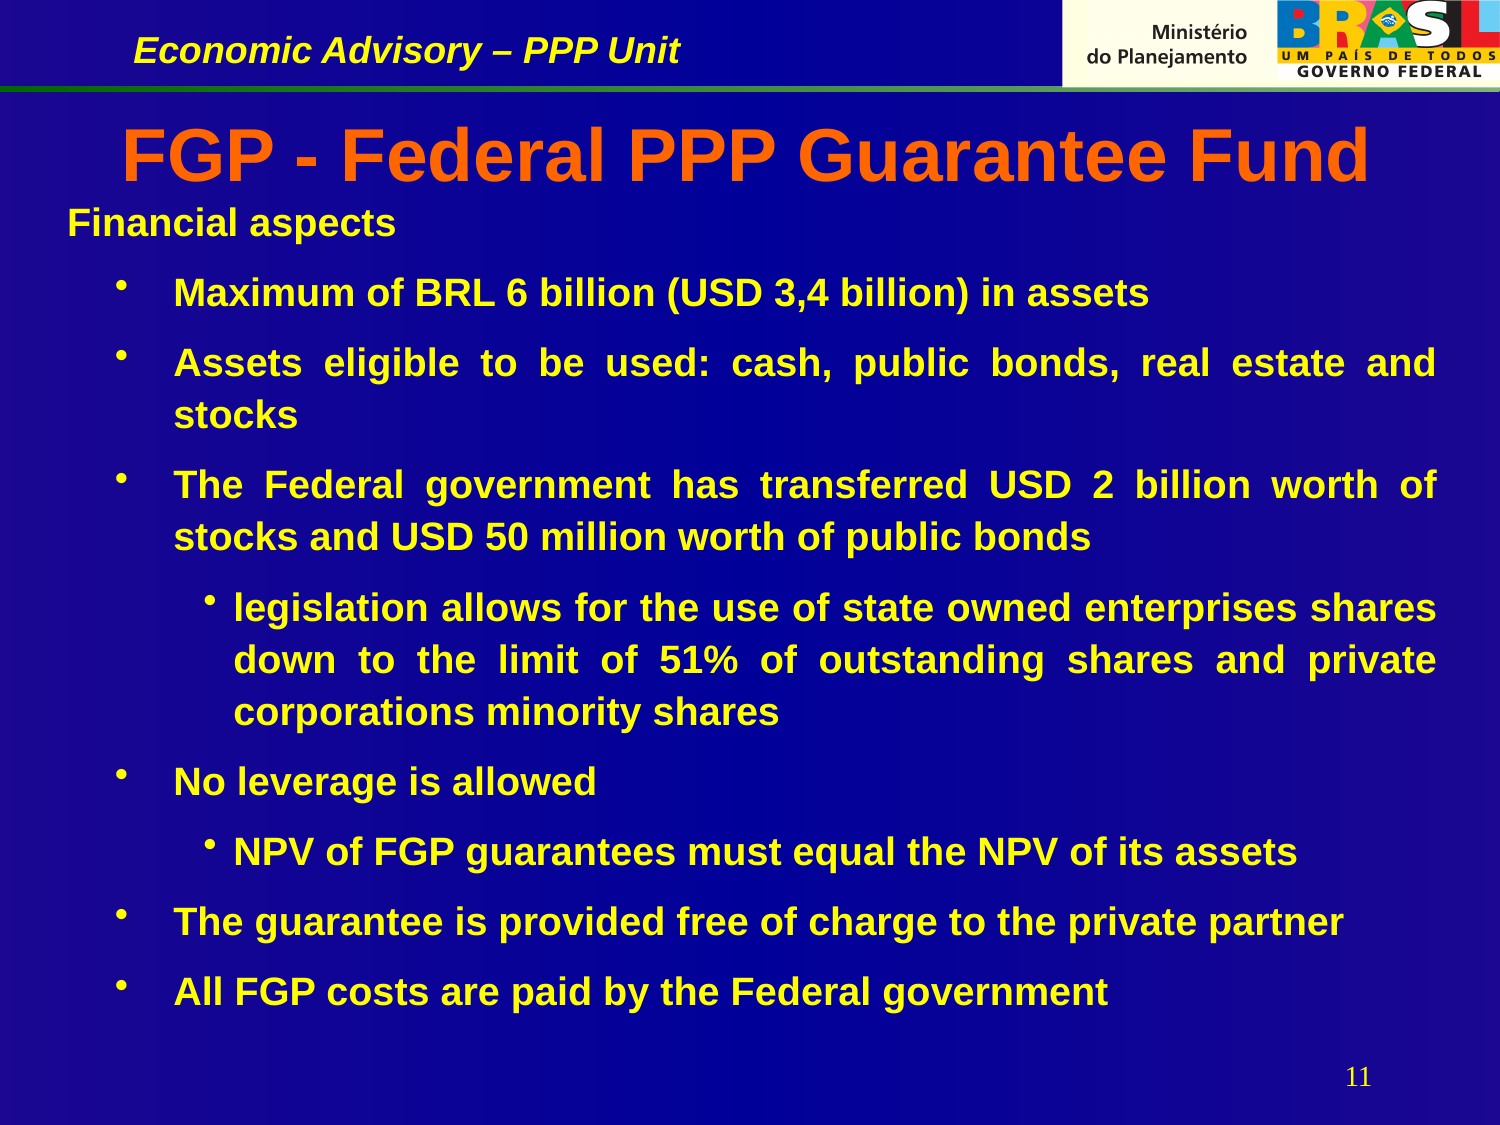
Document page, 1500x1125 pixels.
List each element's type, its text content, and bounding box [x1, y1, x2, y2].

slide_number 11 [1074, 1059, 1388, 1101]
list Financial aspects Maximum of BRL 6 billion (USD 3,4 billion) in assets Assets eligible to be used: cash, public bonds, real estate and stocks The Federal government has transferred USD 2 billion worth of stocks and USD 50 million worth of public bonds legislation allows for the use of state owned enterprises shares down to the limit of 51% of outstanding shares and private corporations minority shares No leverage is allowed NPV of FGP guarantees must equal the NPV of its assets The guarantee is provided free of charge to the private partner All FGP costs are paid by the Federal government [40, 184, 1454, 1059]
picture [1087, 0, 1500, 79]
title FGP - Federal PPP Guarantee Fund [52, 101, 1441, 202]
